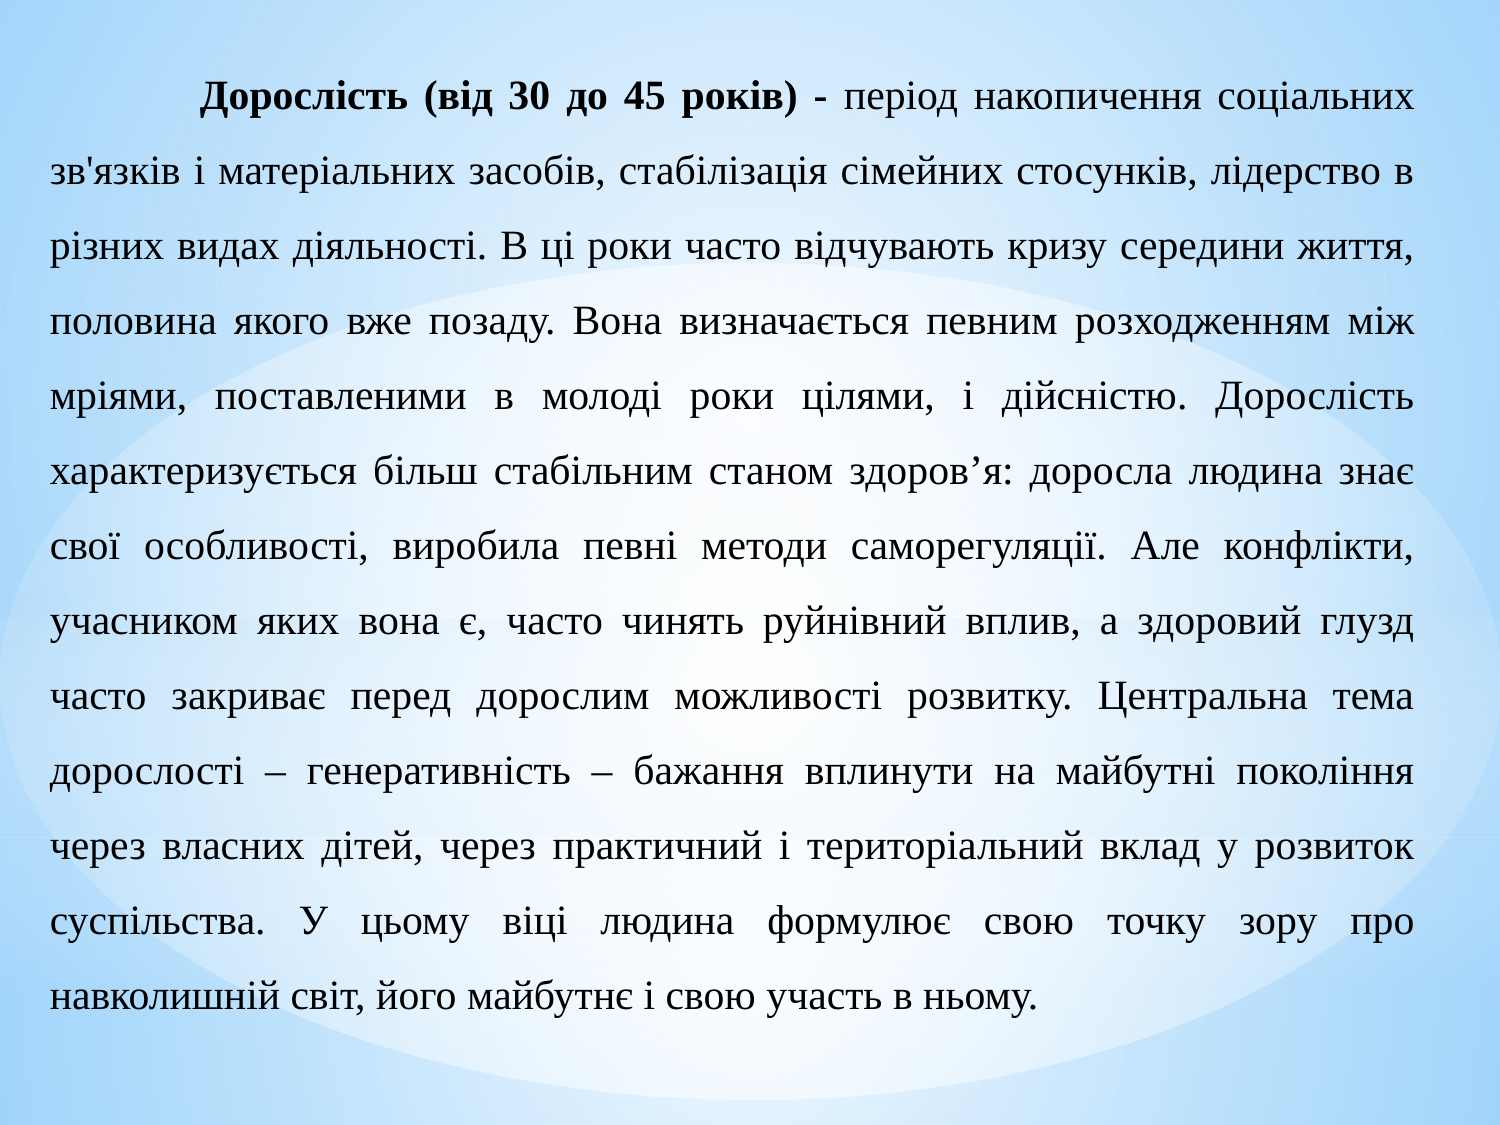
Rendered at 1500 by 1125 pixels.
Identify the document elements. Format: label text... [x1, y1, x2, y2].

text_box Дорослість (від 30 до 45 років) - період накопичення соціальних зв'язків і матеріальних засобів, стабілізація сімейних стосунків, лідерство в різних видах діяльності. В ці роки часто відчувають кризу середини життя, половина якого вже позаду. Вона визначається певним розходженням між мріями, поставленими в молоді роки цілями, і дійсністю. Дорослість характеризується більш стабільним станом здоров’я: доросла людина знає свої особливості, виробила певні методи саморегуляції. Але конфлікти, учасником яких вона є, часто чинять руйнівний вплив, а здоровий глузд часто закриває перед дорослим можливості розвитку. Центральна тема дорослості – генеративність – бажання вплинути на майбутні покоління через власних дітей, через практичний і територіальний вклад у розвиток суспільства. У цьому віці людина формулює свою точку зору про навколишній світ, його майбутнє і свою участь в ньому. [35, 35, 1430, 1025]
